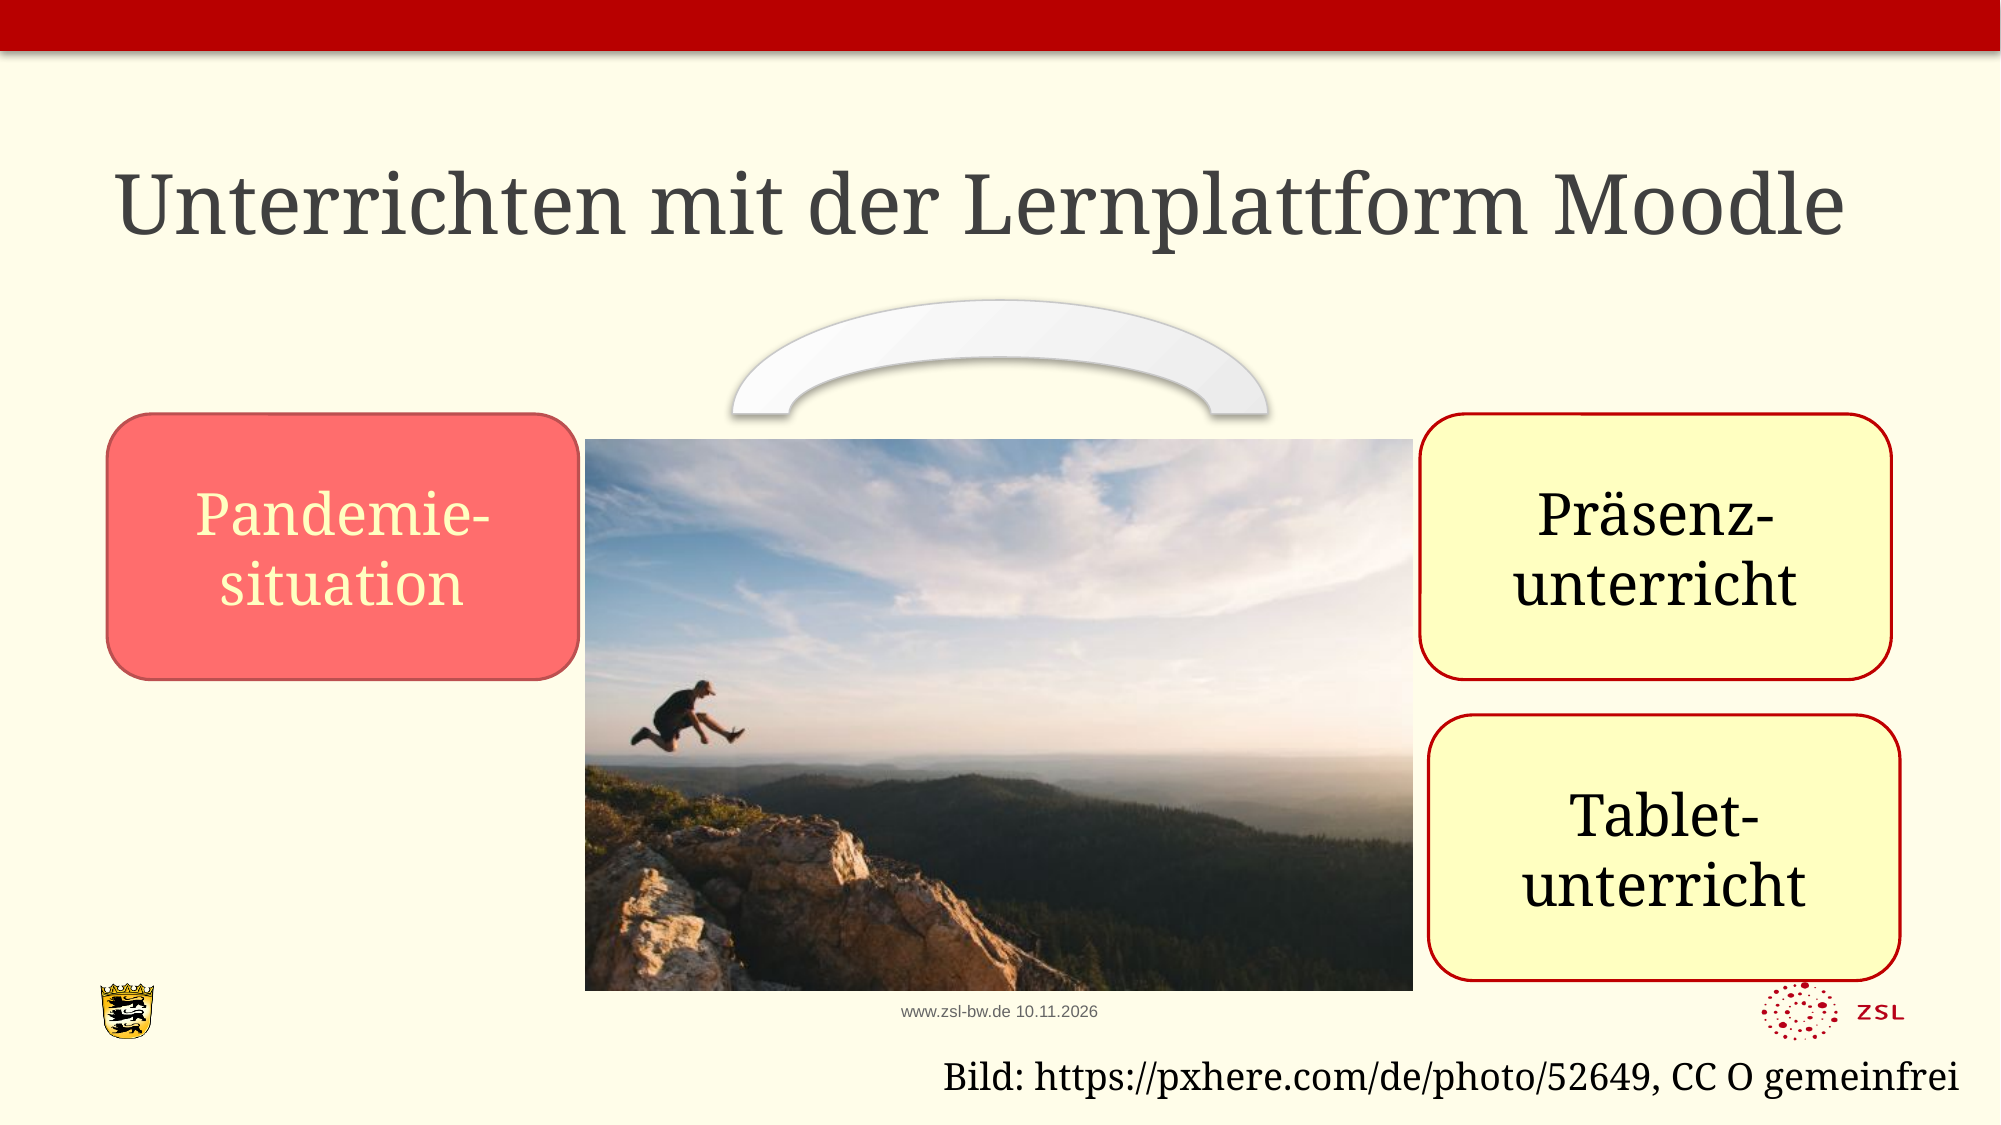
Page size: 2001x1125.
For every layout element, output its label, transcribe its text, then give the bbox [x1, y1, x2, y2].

text_box Tablet-unterricht [1426, 713, 1902, 983]
text_box Bild: https://pxhere.com/de/photo/52649, CC O gemeinfrei [928, 1045, 1976, 1106]
title Unterrichten mit der Lernplattform Moodle [99, 113, 1900, 289]
picture [1760, 981, 1905, 1041]
text_box Präsenz-unterricht [1419, 412, 1893, 682]
picture [98, 981, 156, 1041]
picture [585, 438, 1414, 991]
text_box Pandemie-situation [105, 412, 579, 682]
text_box [731, 299, 1269, 415]
